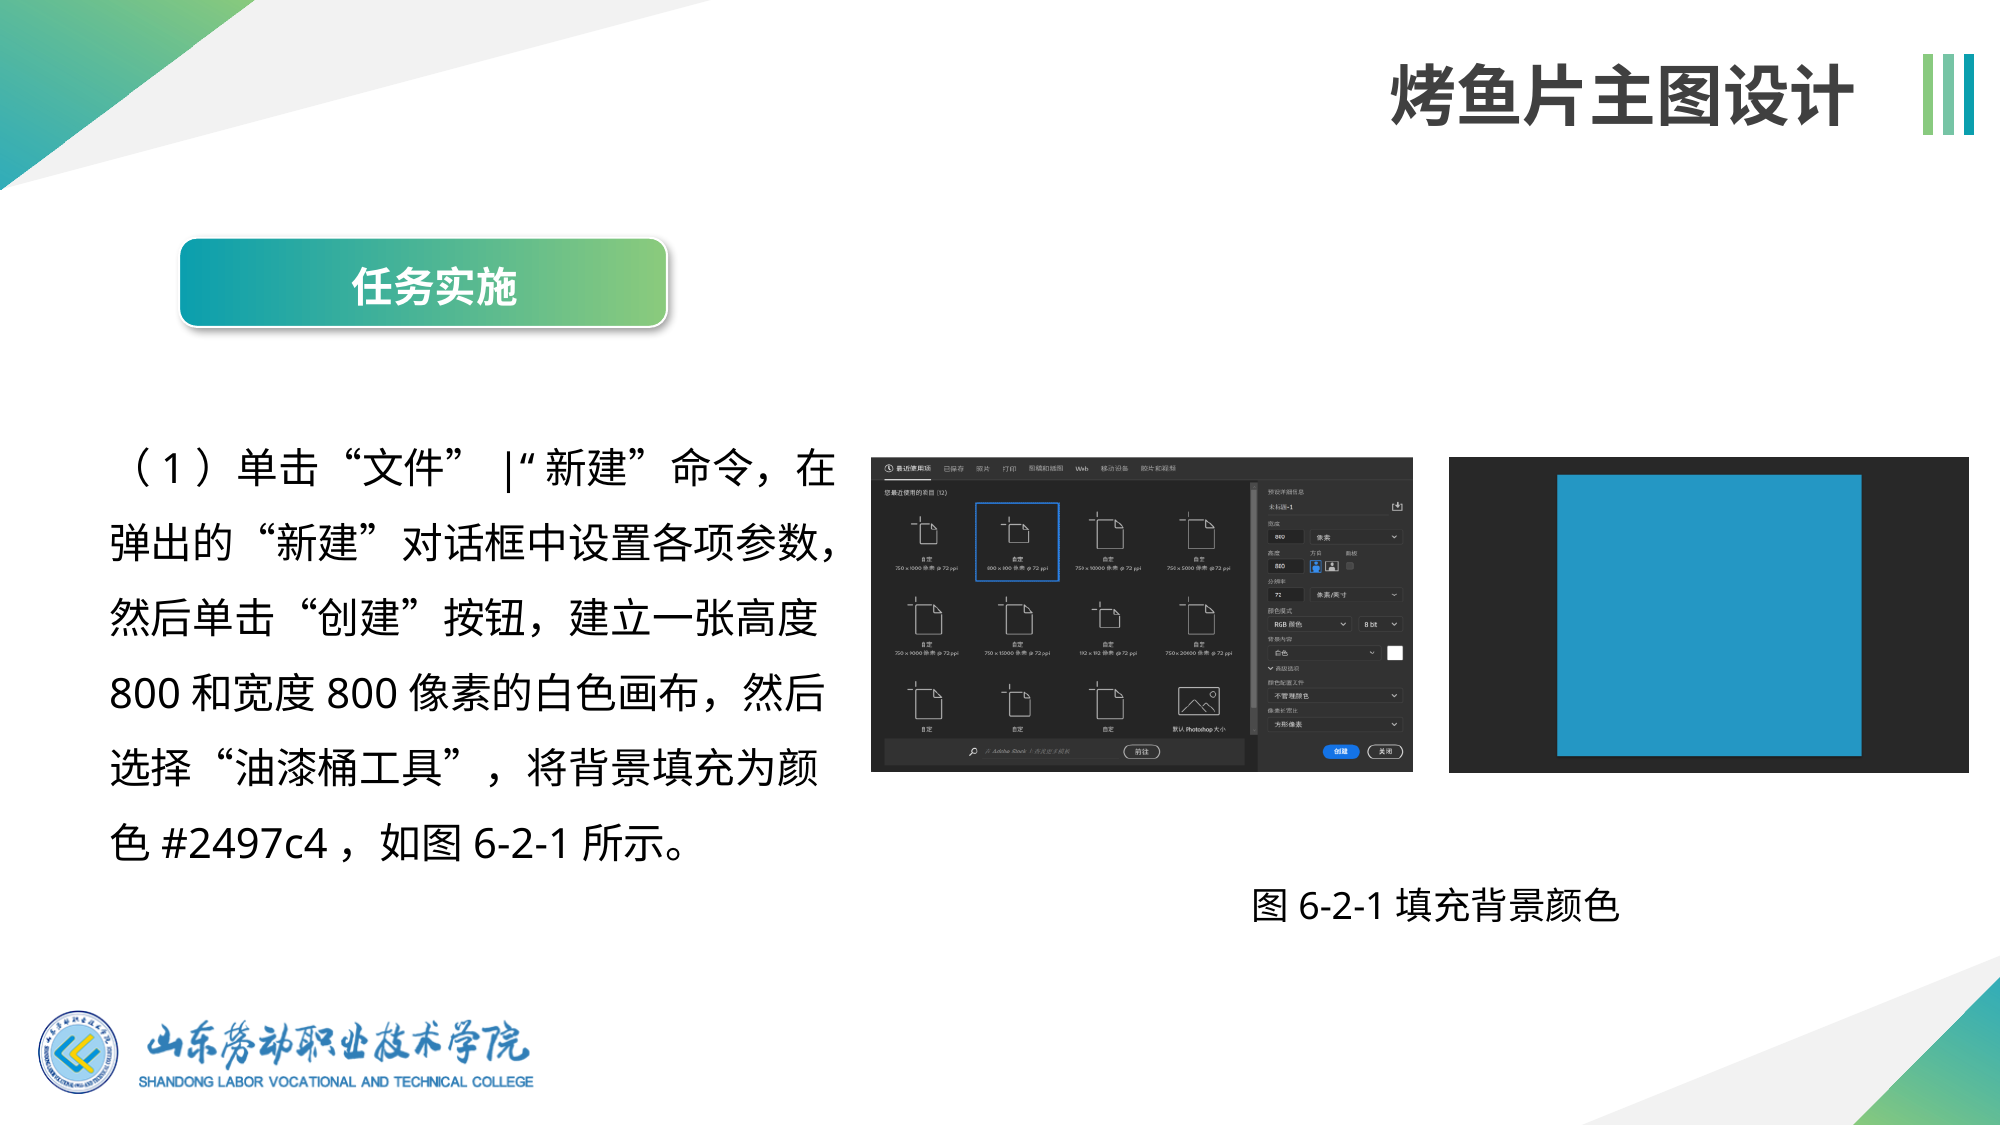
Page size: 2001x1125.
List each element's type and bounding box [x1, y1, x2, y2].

text_box [0, 0, 2000, 1125]
picture [38, 1010, 550, 1094]
picture [871, 457, 1413, 772]
picture [1449, 457, 1969, 773]
text_box [1928, 54, 1969, 136]
text_box [179, 237, 677, 327]
